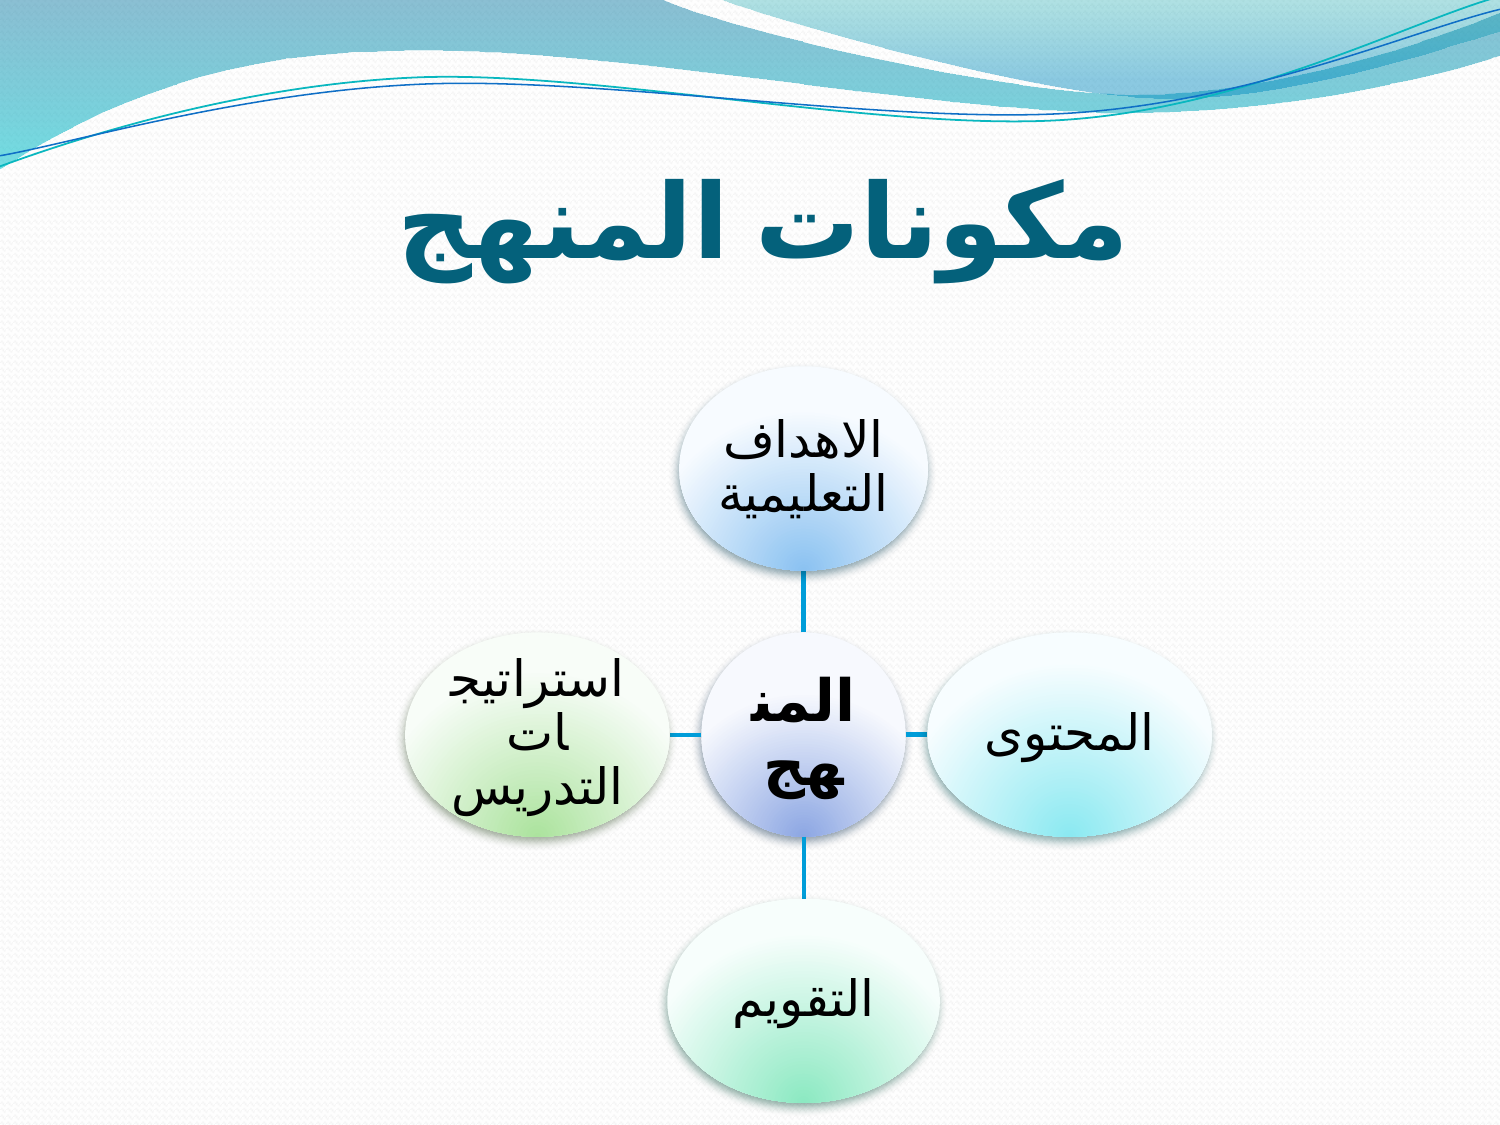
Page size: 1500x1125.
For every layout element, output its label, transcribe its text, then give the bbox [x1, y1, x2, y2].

title مكونات المنهج [75, 115, 1425, 279]
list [292, 363, 1325, 1107]
